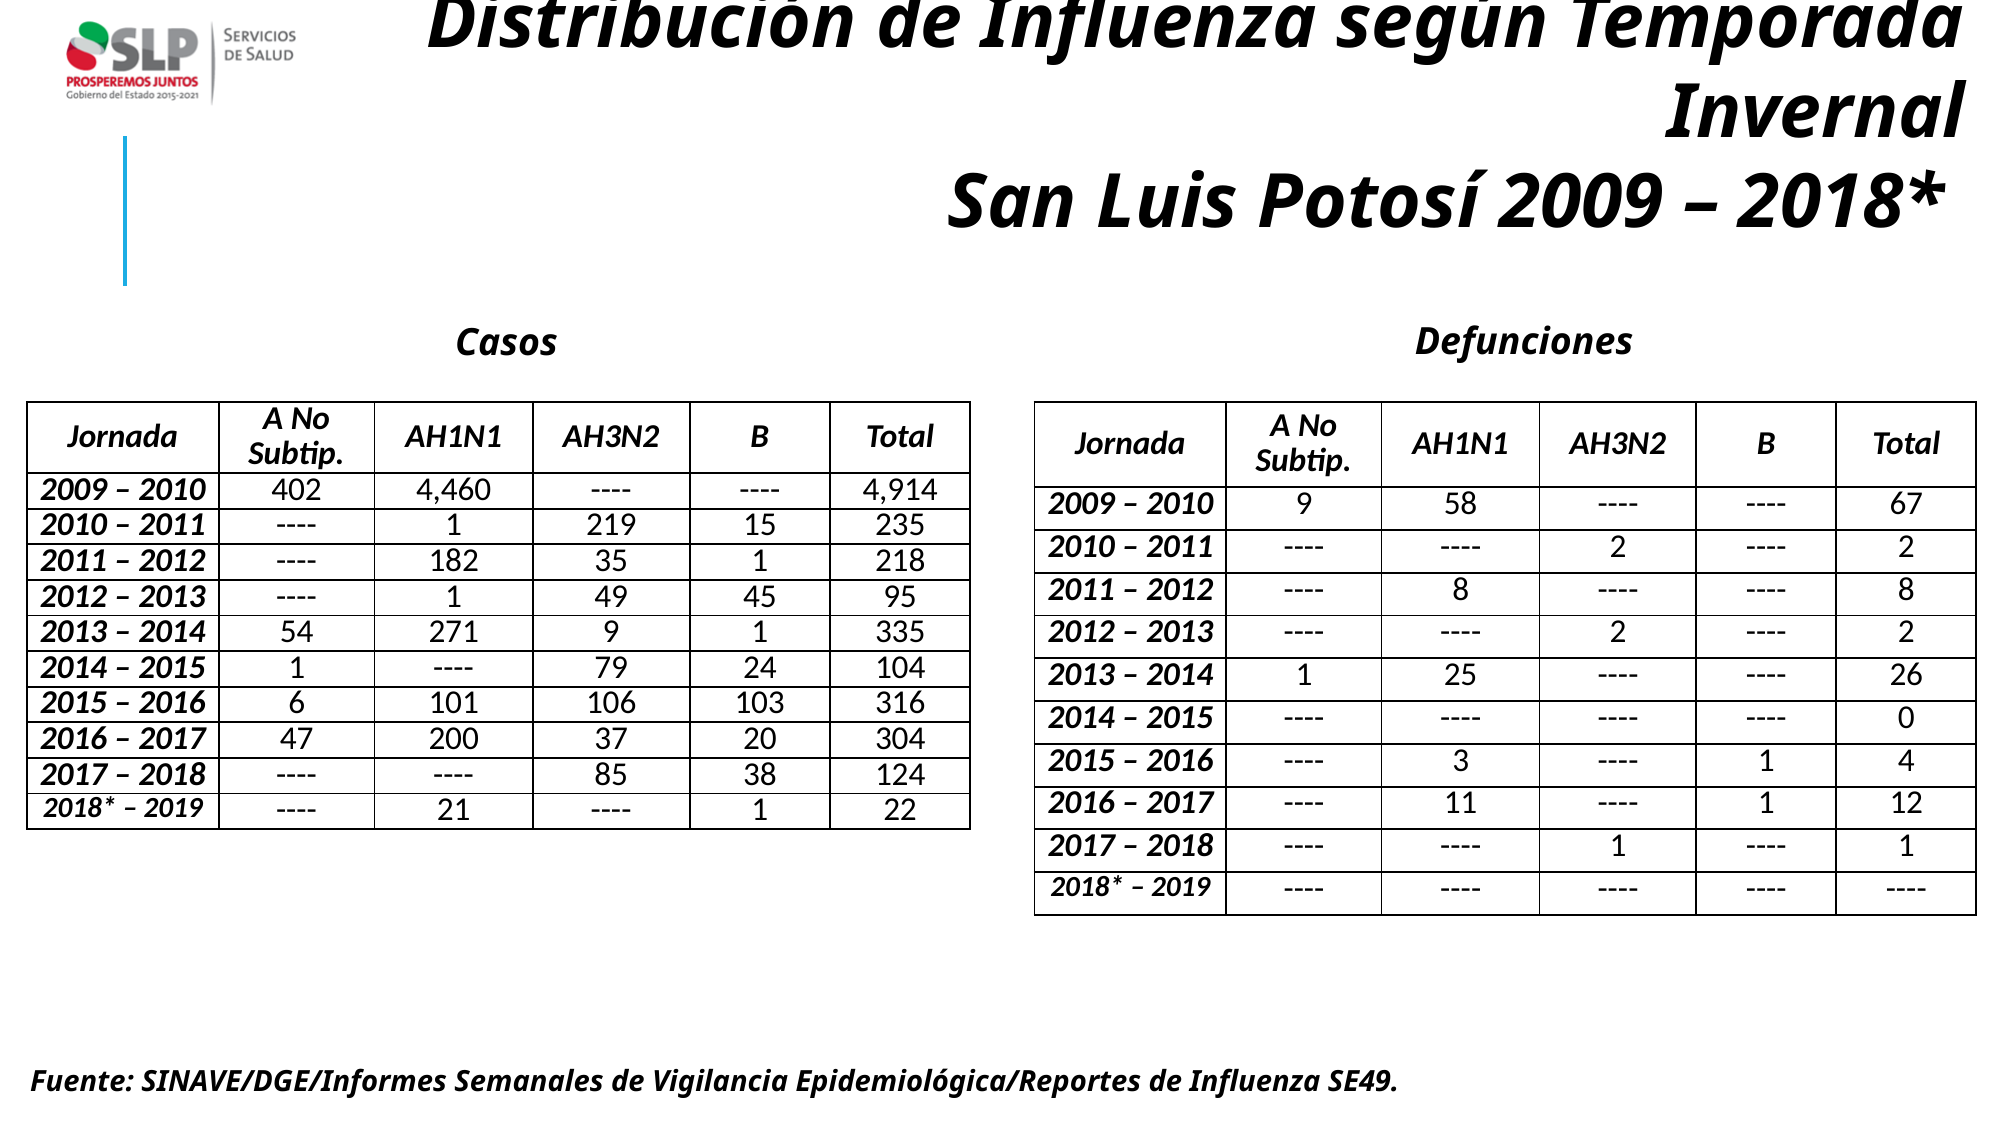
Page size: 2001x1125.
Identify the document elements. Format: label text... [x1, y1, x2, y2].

table_cell 95 [831, 581, 969, 615]
table_cell 38 [691, 759, 829, 793]
table_cell ---- [1382, 873, 1539, 914]
table_cell 219 [534, 510, 689, 543]
table_cell 45 [691, 581, 829, 615]
table_cell 9 [1227, 488, 1381, 529]
table_cell 1 [691, 545, 829, 579]
table_cell 2014 – 2015 [1035, 702, 1225, 743]
table_cell 316 [831, 688, 969, 721]
table_cell ---- [1540, 574, 1695, 615]
table_cell 15 [691, 510, 829, 543]
table_cell 1 [375, 510, 532, 543]
table_cell ---- [1697, 531, 1835, 572]
table_cell 2012 – 2013 [1035, 616, 1225, 657]
table_cell 1 [1697, 745, 1835, 786]
table_cell ---- [220, 794, 374, 828]
text_box Distribución de Influenza según Temporada Invernal San Luis Potosí 2009 – 2018* [249, 46, 1977, 169]
table_cell 2010 – 2011 [28, 510, 218, 543]
table_header Jornada [28, 403, 218, 472]
table_cell 3 [1382, 745, 1539, 786]
table_cell ---- [1697, 574, 1835, 615]
table_cell ---- [1227, 616, 1381, 657]
table_cell 2012 – 2013 [28, 581, 218, 615]
table_cell 8 [1382, 574, 1539, 615]
table_cell 4 [1837, 745, 1975, 786]
table_cell 22 [831, 794, 969, 828]
table_cell 2014 – 2015 [28, 652, 218, 686]
table_cell 4,914 [831, 474, 969, 508]
table_cell 182 [375, 545, 532, 579]
table_cell 2 [1540, 616, 1695, 657]
table_cell 58 [1382, 488, 1539, 529]
text_box Casos [307, 310, 706, 371]
table_cell 106 [534, 688, 689, 721]
table_cell 1 [1837, 830, 1975, 871]
table_cell 304 [831, 723, 969, 757]
table_cell 2 [1837, 531, 1975, 572]
table_cell ---- [1382, 830, 1539, 871]
table_cell 2 [1540, 531, 1695, 572]
table_cell ---- [1382, 702, 1539, 743]
table_cell 235 [831, 510, 969, 543]
picture [31, 0, 321, 112]
table_cell 8 [1837, 574, 1975, 615]
table_cell ---- [1540, 488, 1695, 529]
table_cell 2010 – 2011 [1035, 531, 1225, 572]
table_cell ---- [1540, 873, 1695, 914]
table_cell ---- [534, 794, 689, 828]
table_cell ---- [1697, 659, 1835, 700]
table_cell ---- [1540, 659, 1695, 700]
table_cell 2016 – 2017 [1035, 788, 1225, 828]
table_header AH1N1 [1382, 403, 1539, 486]
table_cell 1 [1540, 830, 1695, 871]
table_cell 2017 – 2018 [1035, 830, 1225, 871]
table_cell 4,460 [375, 474, 532, 508]
table_cell ---- [1540, 788, 1695, 828]
table_cell 2 [1837, 616, 1975, 657]
table_cell 402 [220, 474, 374, 508]
table_cell 200 [375, 723, 532, 757]
table_cell 335 [831, 616, 969, 650]
table_cell ---- [1697, 873, 1835, 914]
table_cell 2011 – 2012 [1035, 574, 1225, 615]
table_cell 2013 – 2014 [1035, 659, 1225, 700]
table_cell ---- [1697, 702, 1835, 743]
table_cell 37 [534, 723, 689, 757]
table_cell ---- [1227, 702, 1381, 743]
table_header B [691, 403, 829, 472]
table_cell 101 [375, 688, 532, 721]
table_cell ---- [220, 759, 374, 793]
table_cell ---- [1227, 574, 1381, 615]
table_cell 11 [1382, 788, 1539, 828]
table_cell 67 [1837, 488, 1975, 529]
table_cell ---- [1227, 873, 1381, 914]
table_cell 49 [534, 581, 689, 615]
table_cell 1 [691, 616, 829, 650]
table_cell 2009 – 2010 [1035, 488, 1225, 529]
table_header Total [1837, 403, 1975, 486]
table_cell ---- [1697, 616, 1835, 657]
table_cell 2016 – 2017 [28, 723, 218, 757]
table_cell 104 [831, 652, 969, 686]
table_cell 2015 – 2016 [1035, 745, 1225, 786]
table_cell ---- [220, 510, 374, 543]
table_cell 2017 – 2018 [28, 759, 218, 793]
table_header AH3N2 [1540, 403, 1695, 486]
table_header Total [831, 403, 969, 472]
table_cell ---- [375, 759, 532, 793]
table_cell 20 [691, 723, 829, 757]
table_cell 271 [375, 616, 532, 650]
table_cell 1 [691, 794, 829, 828]
table_cell ---- [1227, 788, 1381, 828]
table_header A No Subtip. [1227, 403, 1381, 486]
text_box Defunciones [1324, 309, 1724, 370]
table_cell ---- [1697, 830, 1835, 871]
table_cell 79 [534, 652, 689, 686]
table_cell ---- [1227, 531, 1381, 572]
table_cell 218 [831, 545, 969, 579]
table_cell ---- [1227, 745, 1381, 786]
table_cell 1 [375, 581, 532, 615]
table_cell ---- [1837, 873, 1975, 914]
table_header AH1N1 [375, 403, 532, 472]
table_cell 85 [534, 759, 689, 793]
table_cell 54 [220, 616, 374, 650]
table_cell 1 [220, 652, 374, 686]
table_cell ---- [691, 474, 829, 508]
table_cell ---- [1227, 830, 1381, 871]
table_cell 6 [220, 688, 374, 721]
table_cell 2011 – 2012 [28, 545, 218, 579]
table_cell 2018* – 2019 [28, 794, 218, 828]
table_cell ---- [1382, 616, 1539, 657]
text_box Fuente: SINAVE/DGE/Informes Semanales de Vigilancia Epidemiológica/Reportes de Influenza SE49. [15, 1055, 1809, 1106]
table_cell 26 [1837, 659, 1975, 700]
table_header B [1697, 403, 1835, 486]
table_cell 2013 – 2014 [28, 616, 218, 650]
table_cell ---- [1540, 702, 1695, 743]
table_cell 124 [831, 759, 969, 793]
table_cell 2015 – 2016 [28, 688, 218, 721]
table_cell ---- [220, 545, 374, 579]
table_cell 9 [534, 616, 689, 650]
table_cell 2018* – 2019 [1035, 873, 1225, 914]
table_cell 25 [1382, 659, 1539, 700]
table_cell ---- [1697, 488, 1835, 529]
table_cell 0 [1837, 702, 1975, 743]
table_header Jornada [1035, 403, 1225, 486]
table_cell 1 [1697, 788, 1835, 828]
table_cell 24 [691, 652, 829, 686]
table_cell 103 [691, 688, 829, 721]
table_cell ---- [375, 652, 532, 686]
table_header A No Subtip. [220, 403, 374, 472]
table_cell 12 [1837, 788, 1975, 828]
table_cell ---- [220, 581, 374, 615]
table_cell 2009 – 2010 [28, 474, 218, 508]
table_cell ---- [1540, 745, 1695, 786]
table_cell ---- [534, 474, 689, 508]
table_cell 35 [534, 545, 689, 579]
table_cell 1 [1227, 659, 1381, 700]
table_cell ---- [1382, 531, 1539, 572]
table_header AH3N2 [534, 403, 689, 472]
table_cell 47 [220, 723, 374, 757]
table_cell 21 [375, 794, 532, 828]
